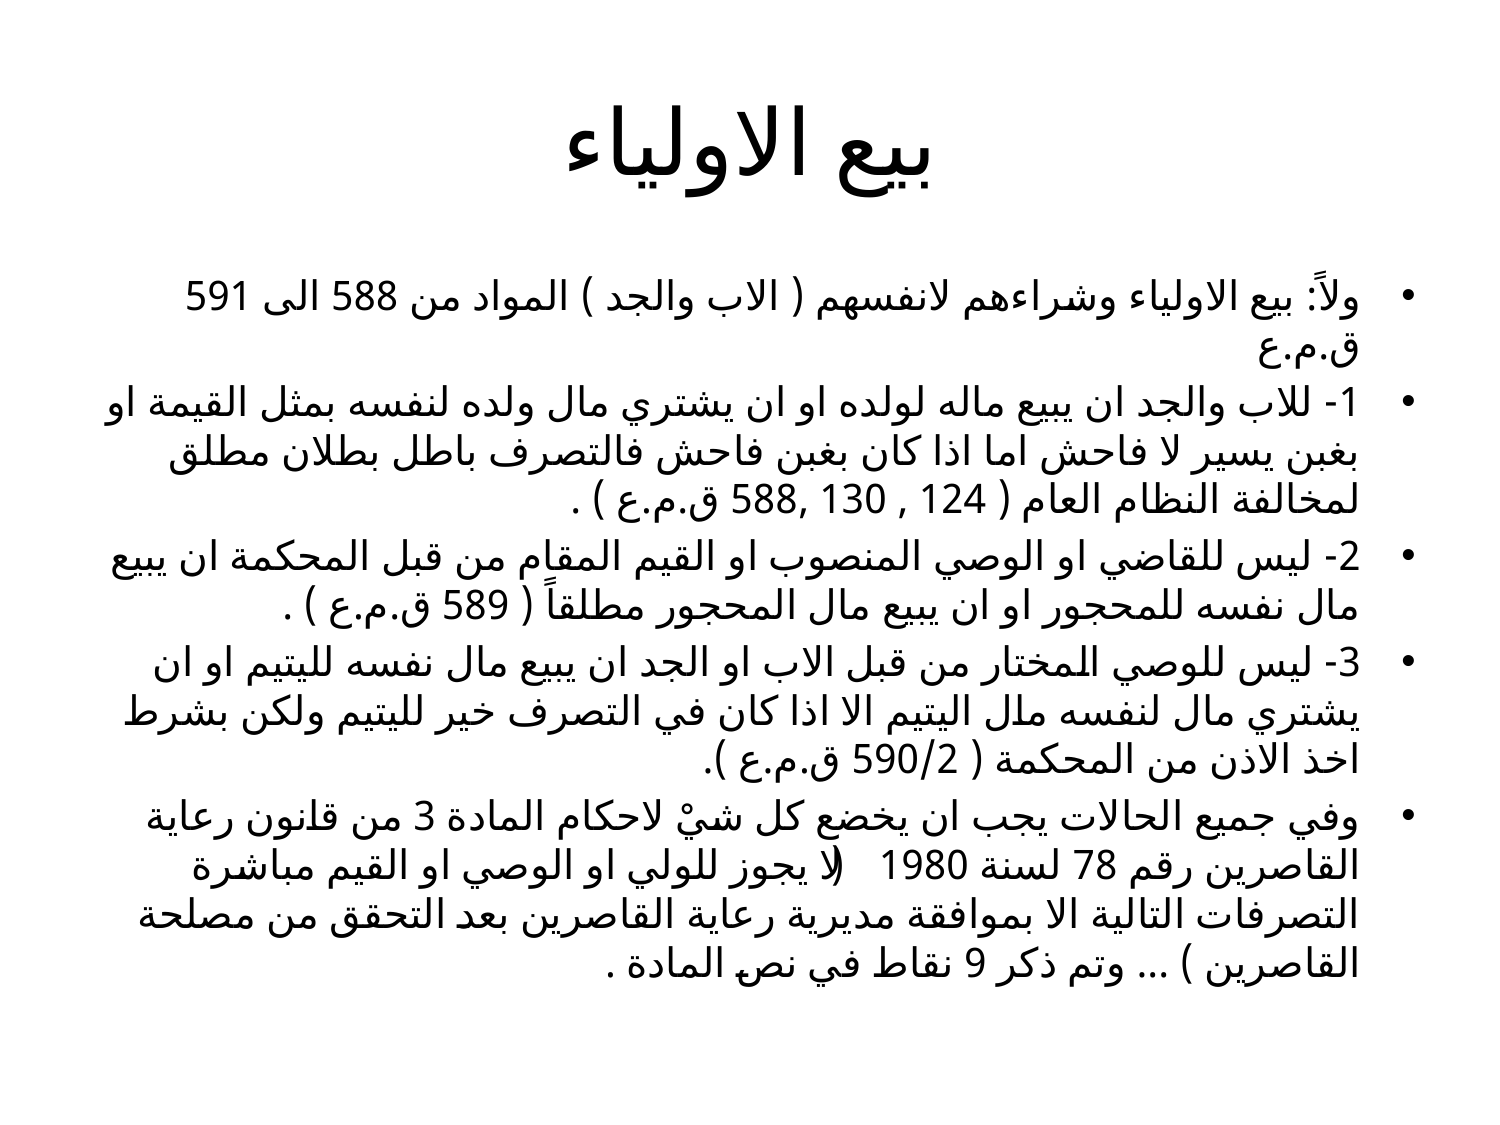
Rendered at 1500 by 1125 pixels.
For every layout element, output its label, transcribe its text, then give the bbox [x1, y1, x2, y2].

title بيع الاولياء [75, 45, 1425, 233]
list ولاً: بيع الاولياء وشراءهم لانفسهم ( الاب والجد ) المواد من 588 الى 591 ق.م.ع 1- للاب والجد ان يبيع ماله لولده او ان يشتري مال ولده لنفسه بمثل القيمة او بغبن يسير لا فاحش اما اذا كان بغبن فاحش فالتصرف باطل بطلان مطلق لمخالفة النظام العام ( 124 , 130 ,588 ق.م.ع ) . 2- ليس للقاضي او الوصي المنصوب او القيم المقام من قبل المحكمة ان يبيع مال نفسه للمحجور او ان يبيع مال المحجور مطلقاً ( 589 ق.م.ع ) . 3- ليس للوصي المختار من قبل الاب او الجد ان يبيع مال نفسه لليتيم او ان يشتري مال لنفسه مال اليتيم الا اذا كان في التصرف خير لليتيم ولكن بشرط اخذ الاذن من المحكمة ( 590/2 ق.م.ع ). وفي جميع الحالات يجب ان يخضع كل شيْ لاحكام المادة 3 من قانون رعاية القاصرين رقم 78 لسنة 1980 ( لا يجوز للولي او الوصي او القيم مباشرة التصرفات التالية الا بموافقة مديرية رعاية القاصرين بعد التحقق من مصلحة القاصرين ) ... وتم ذكر 9 نقاط في نص المادة . [75, 262, 1425, 1005]
